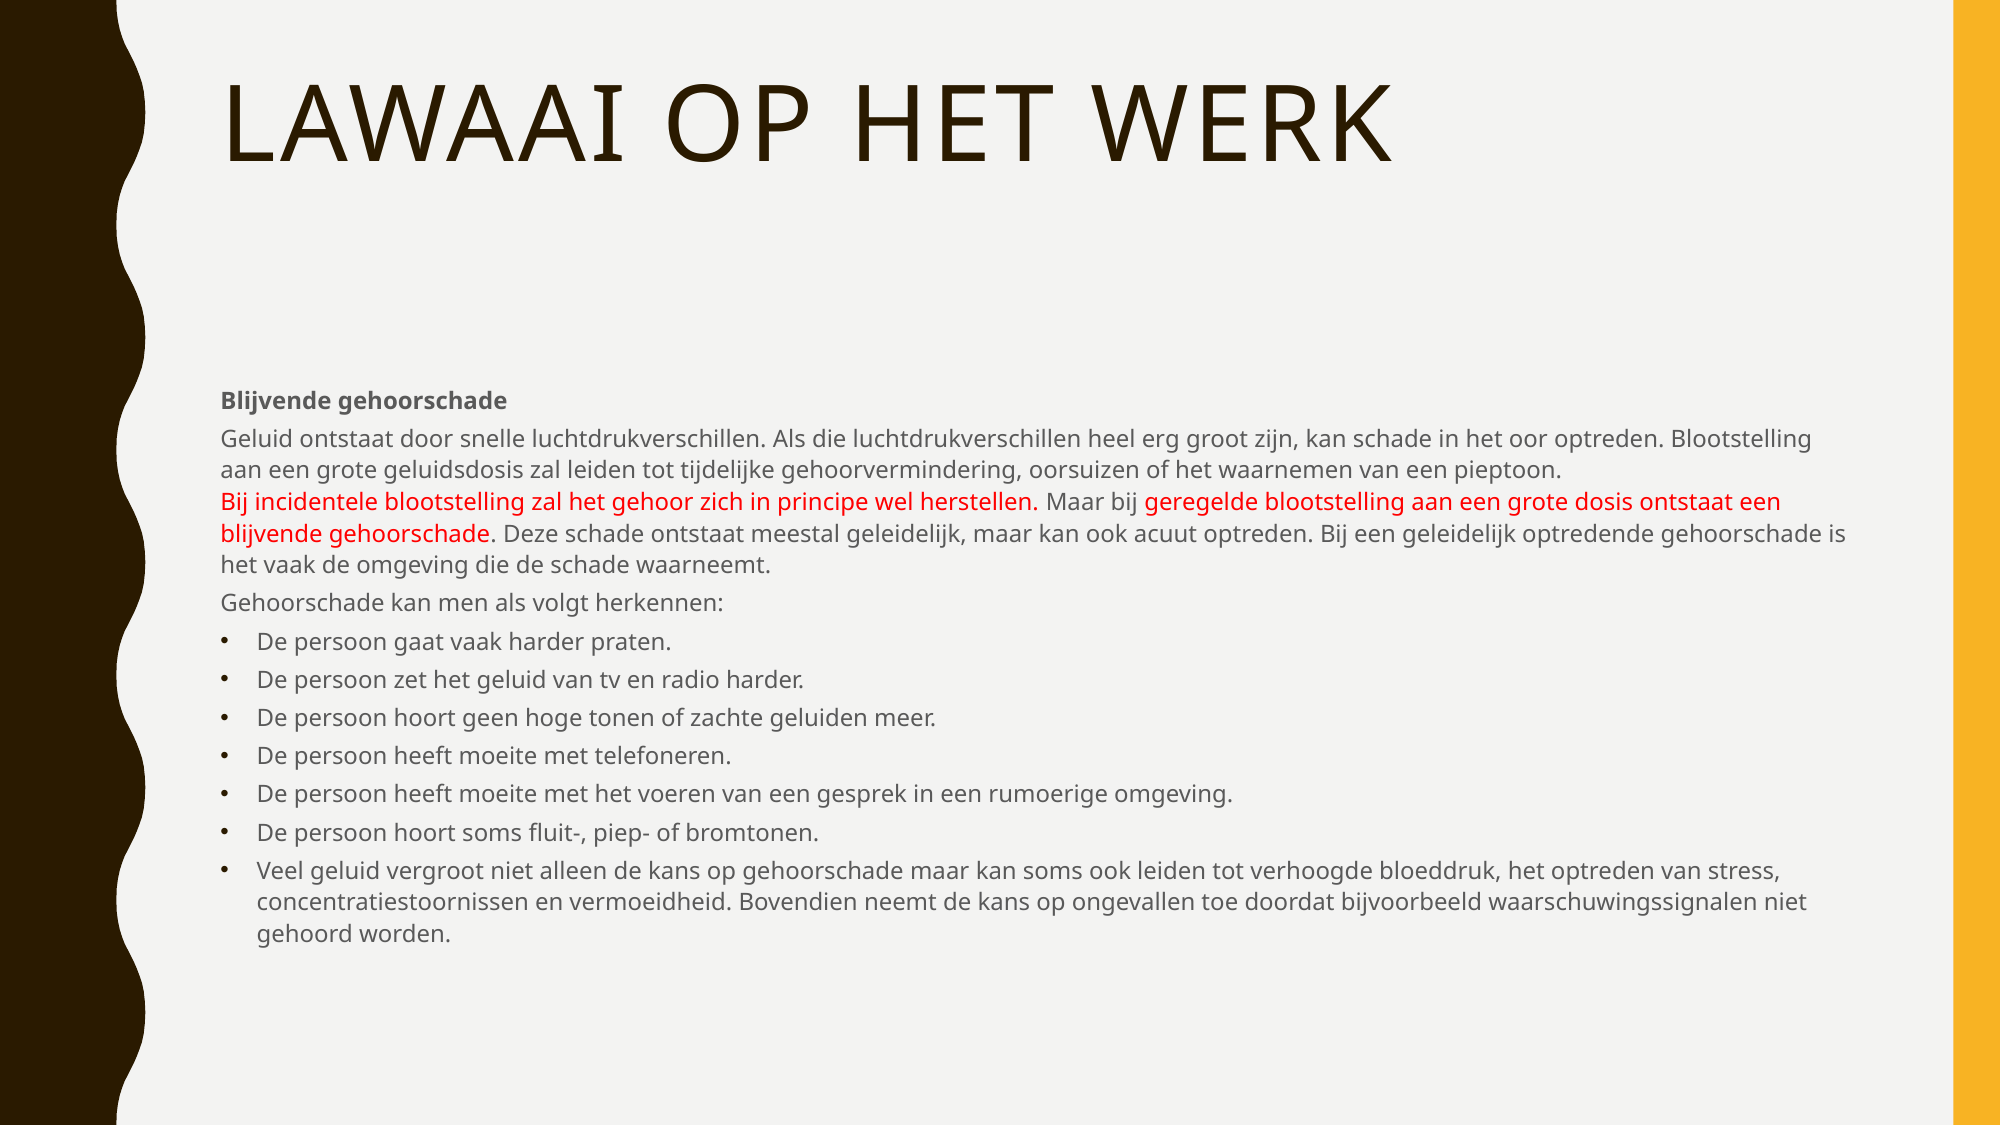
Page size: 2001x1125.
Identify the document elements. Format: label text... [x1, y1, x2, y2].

title Lawaai op het werk [205, 62, 1875, 308]
list Blijvende gehoorschade Geluid ontstaat door snelle luchtdrukverschillen. Als die luchtdrukverschillen heel erg groot zijn, kan schade in het oor optreden. Blootstelling aan een grote geluidsdosis zal leiden tot tijdelijke gehoorvermindering, oorsuizen of het waarnemen van een pieptoon. Bij incidentele blootstelling zal het gehoor zich in principe wel herstellen. Maar bij geregelde blootstelling aan een grote dosis ontstaat een blijvende gehoorschade. Deze schade ontstaat meestal geleidelijk, maar kan ook acuut optreden. Bij een geleidelijk optredende gehoorschade is het vaak de omgeving die de schade waarneemt. Gehoorschade kan men als volgt herkennen: De persoon gaat vaak harder praten. De persoon zet het geluid van tv en radio harder. De persoon hoort geen hoge tonen of zachte geluiden meer. De persoon heeft moeite met telefoneren. De persoon heeft moeite met het voeren van een gesprek in een rumoerige omgeving. De persoon hoort soms fluit-, piep- of bromtonen. Veel geluid vergroot niet alleen de kans op gehoorschade maar kan soms ook leiden tot verhoogde bloeddruk, het optreden van stress, concentratiestoornissen en vermoeidheid. Bovendien neemt de kans op ongevallen toe doordat bijvoorbeeld waarschuwingssignalen niet gehoord worden. [205, 375, 1875, 965]
